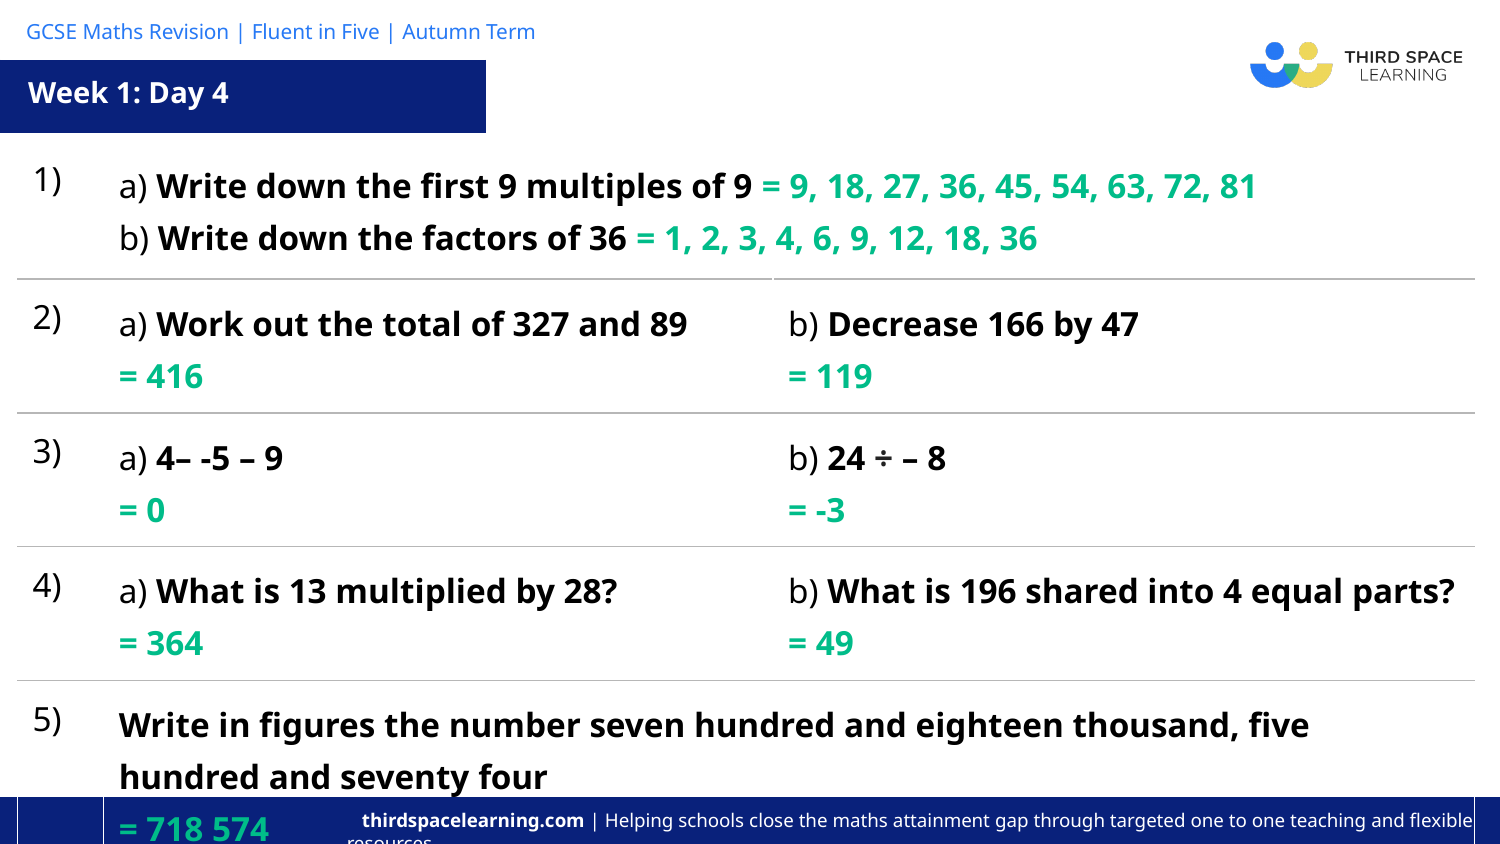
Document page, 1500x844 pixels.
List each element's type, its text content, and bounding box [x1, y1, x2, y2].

table_cell a) 4– -5 – 9 = 0 [104, 414, 772, 546]
table_cell Write in figures the number seven hundred and eighteen thousand, five hundred and seventy four = 718 574 [104, 681, 1474, 844]
table_cell 3) [18, 414, 103, 546]
table_cell b) What is 196 shared into 4 equal parts? = 49 [774, 547, 1474, 680]
table_cell b) 24 ÷ – 8 = -3 [774, 414, 1474, 546]
table_header 1) [18, 142, 103, 278]
table_cell a) What is 13 multiplied by 28? = 364 [104, 547, 772, 680]
picture [1250, 33, 1465, 99]
table_header a) Write down the first 9 multiples of 9 = 9, 18, 27, 36, 45, 54, 63, 72, 81 b) Write down the factors of 36 = 1, 2, 3, 4, 6, 9, 12, 18, 36 [104, 142, 1474, 278]
table_cell a) Work out the total of 327 and 89 = 416 [104, 280, 772, 412]
table_cell 2) [18, 280, 103, 412]
table_cell 4) [18, 547, 103, 680]
text_box Week 1: Day 4 [13, 59, 383, 125]
table_cell b) Decrease 166 by 47 = 119 [774, 280, 1474, 412]
table_cell 5) [18, 681, 103, 844]
